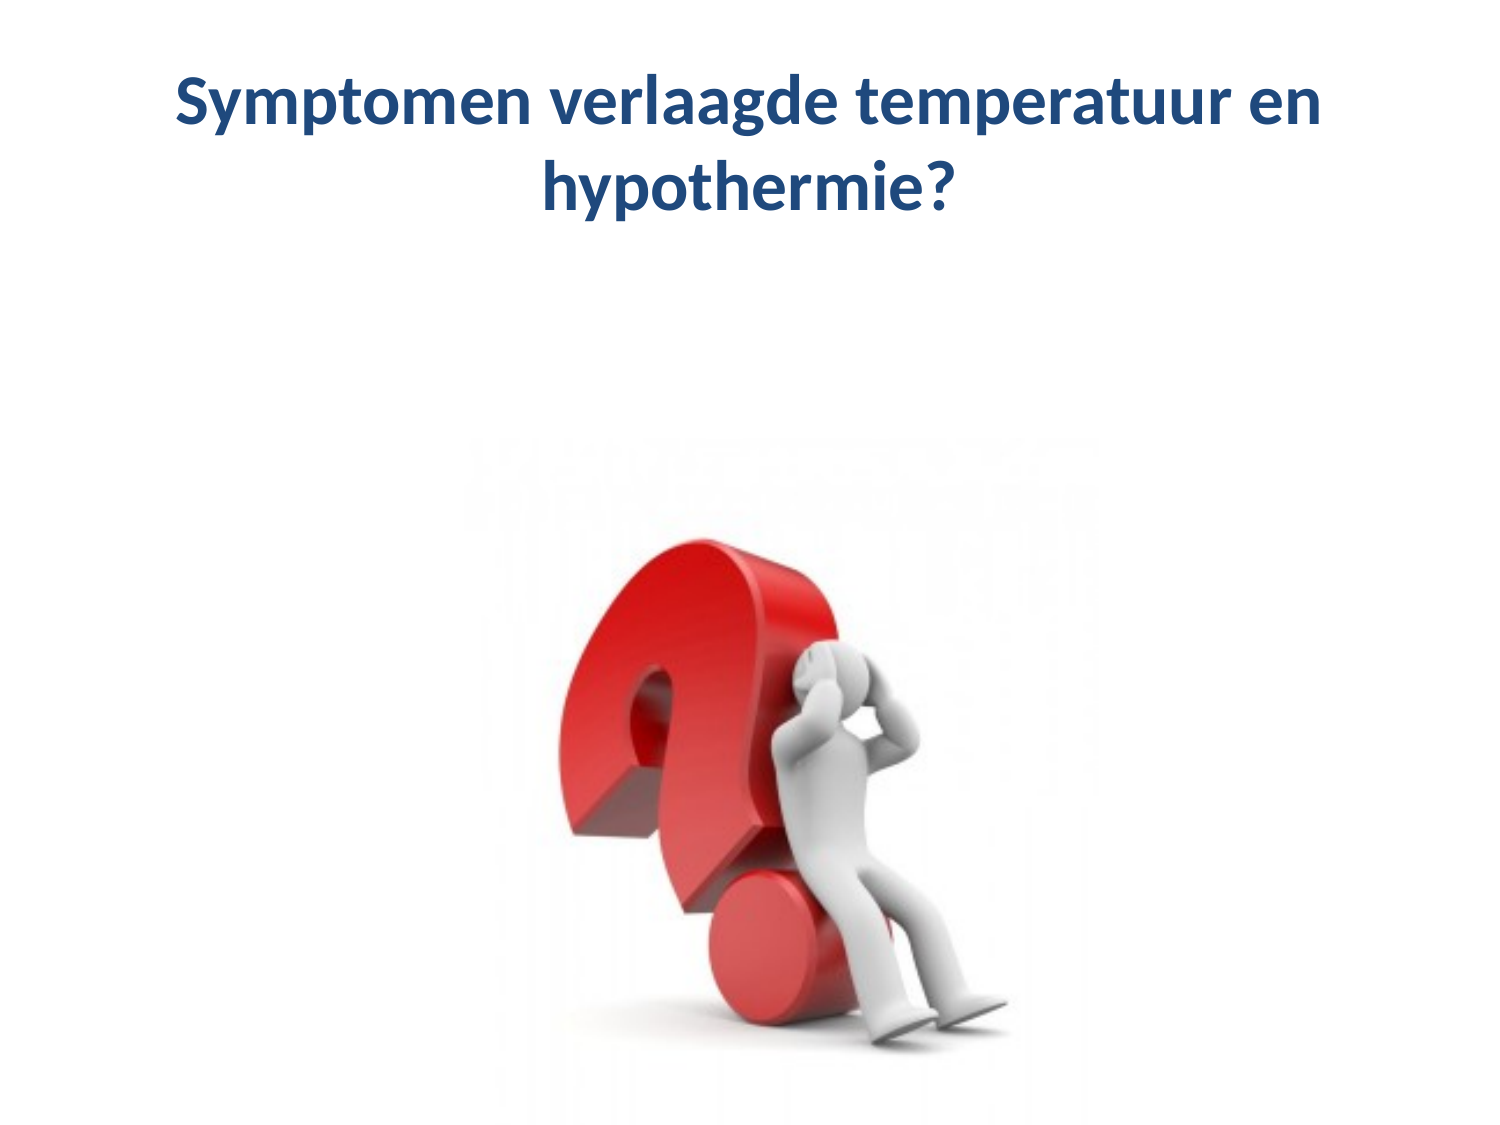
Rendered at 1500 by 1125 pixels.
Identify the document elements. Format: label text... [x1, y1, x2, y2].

picture [463, 438, 1099, 1125]
title Symptomen verlaagde temperatuur en hypothermie? [75, 45, 1425, 233]
